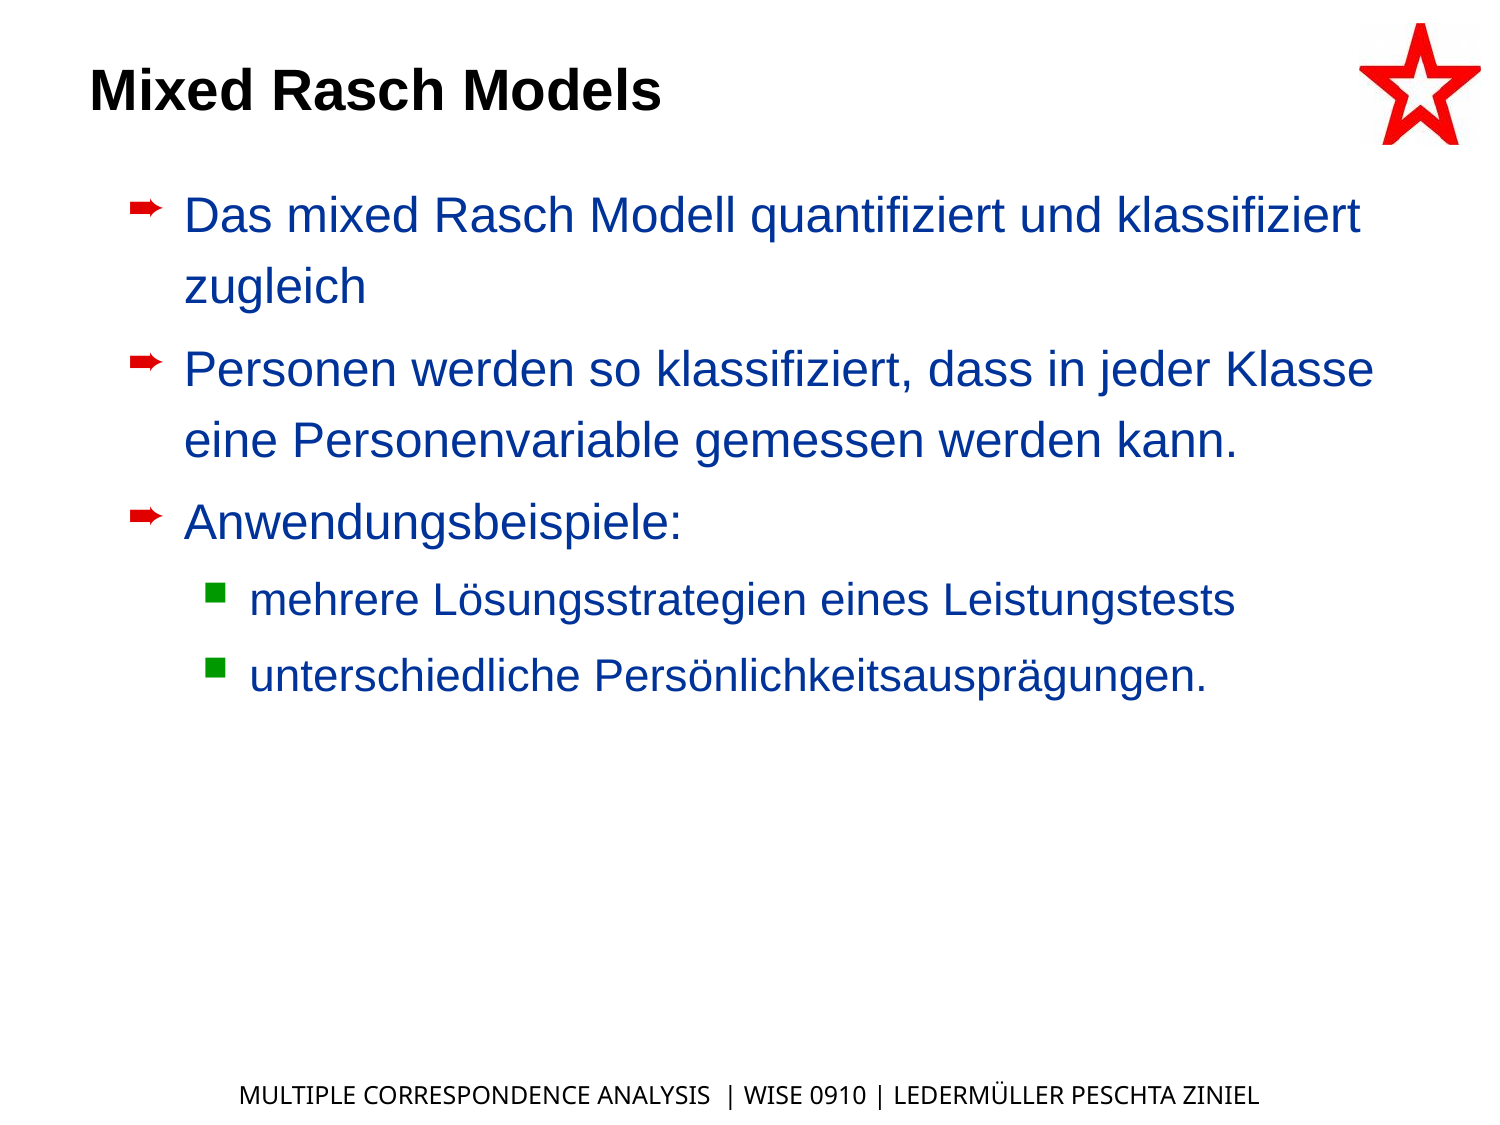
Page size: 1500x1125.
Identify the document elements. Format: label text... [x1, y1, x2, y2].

title Mixed Rasch Models [75, 45, 1425, 233]
picture [1359, 23, 1481, 145]
list Das mixed Rasch Modell quantifiziert und klassifiziert zugleich Personen werden so klassifiziert, dass in jeder Klasse eine Personenvariable gemessen werden kann. Anwendungsbeispiele: mehrere Lösungsstrategien eines Leistungstests unterschiedliche Persönlichkeitsausprägungen. [112, 162, 1438, 988]
